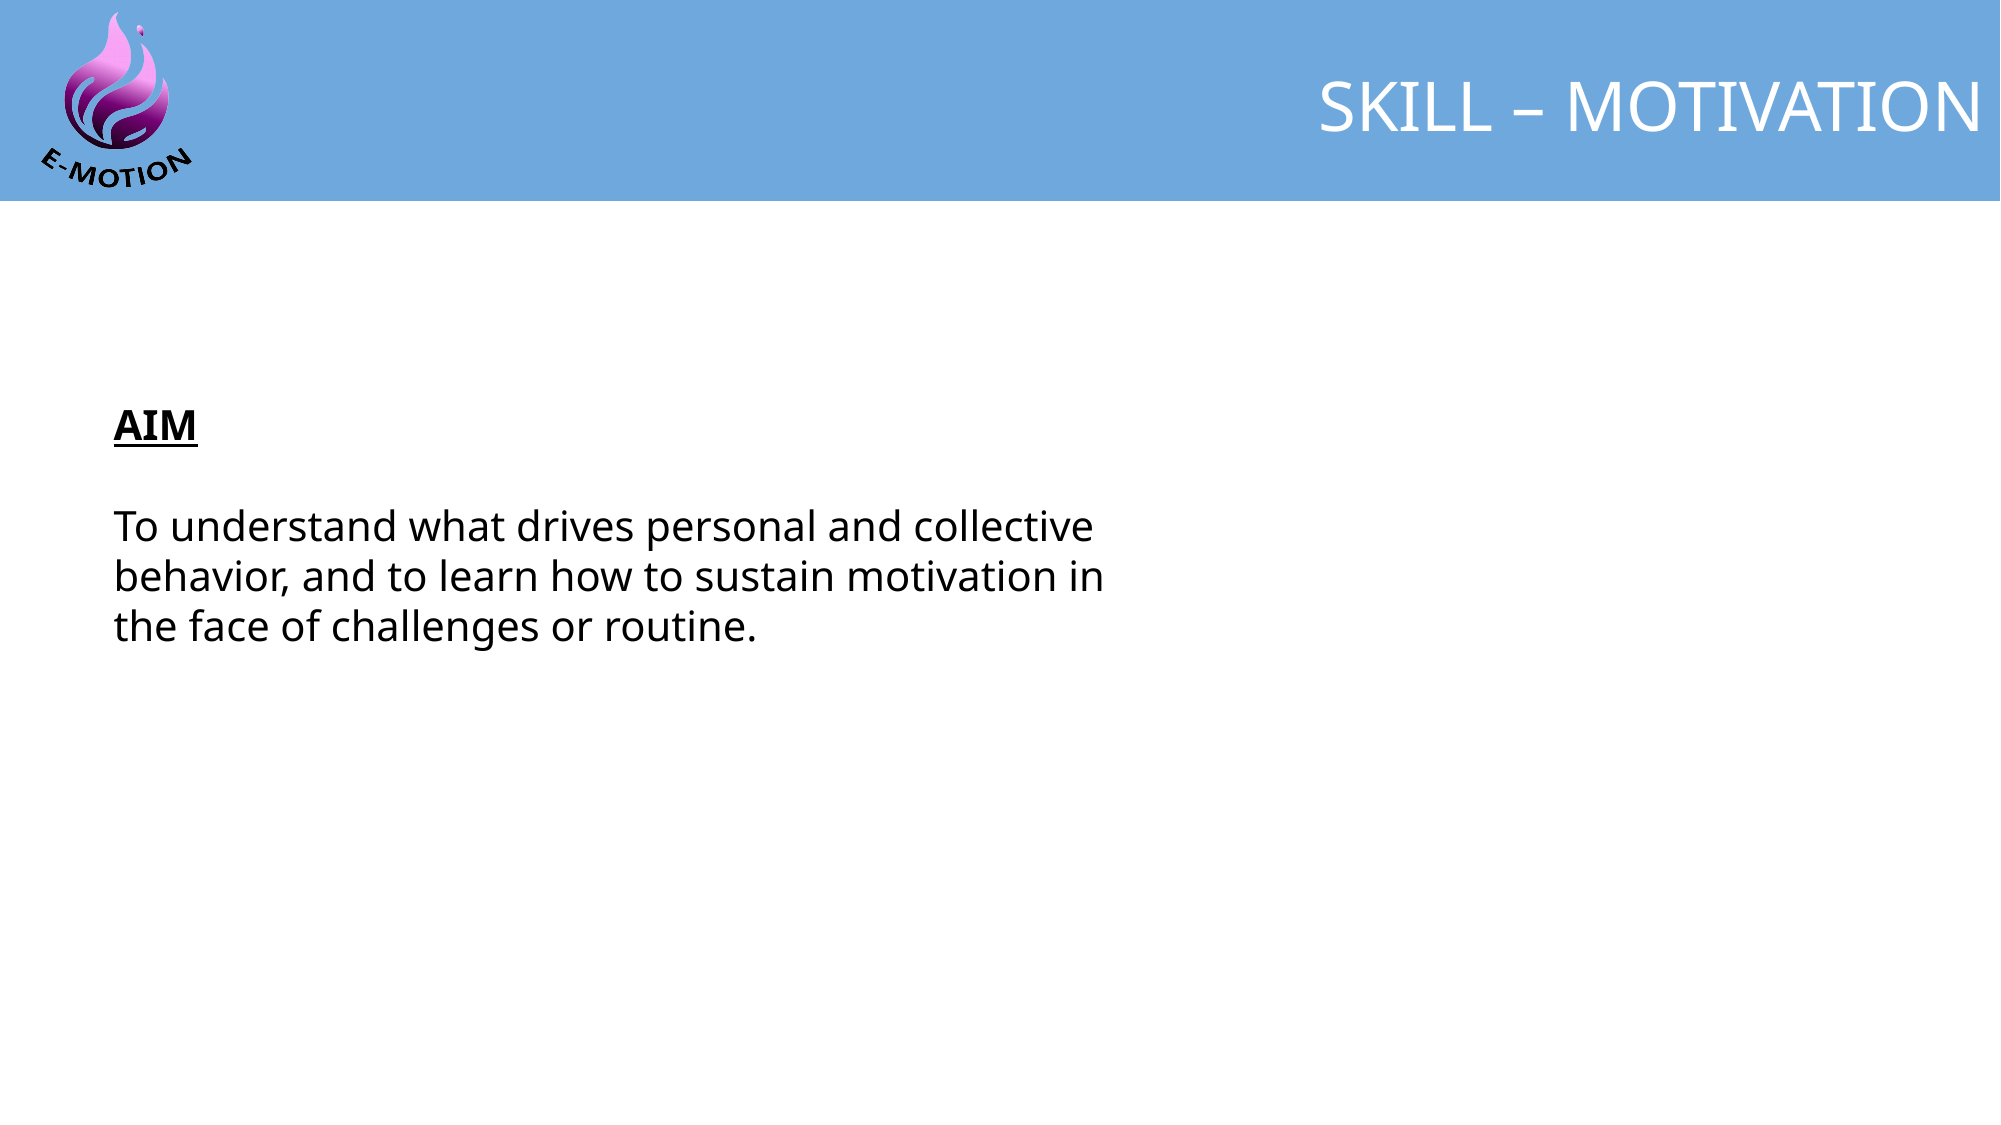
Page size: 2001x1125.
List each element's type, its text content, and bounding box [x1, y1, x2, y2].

text_box AIM To understand what drives personal and collective behavior, and to learn how to sustain motivation in the face of challenges or routine. [98, 391, 1138, 657]
text_box SKILL – MOTIVATION [518, 55, 2000, 330]
picture [0, 0, 253, 247]
